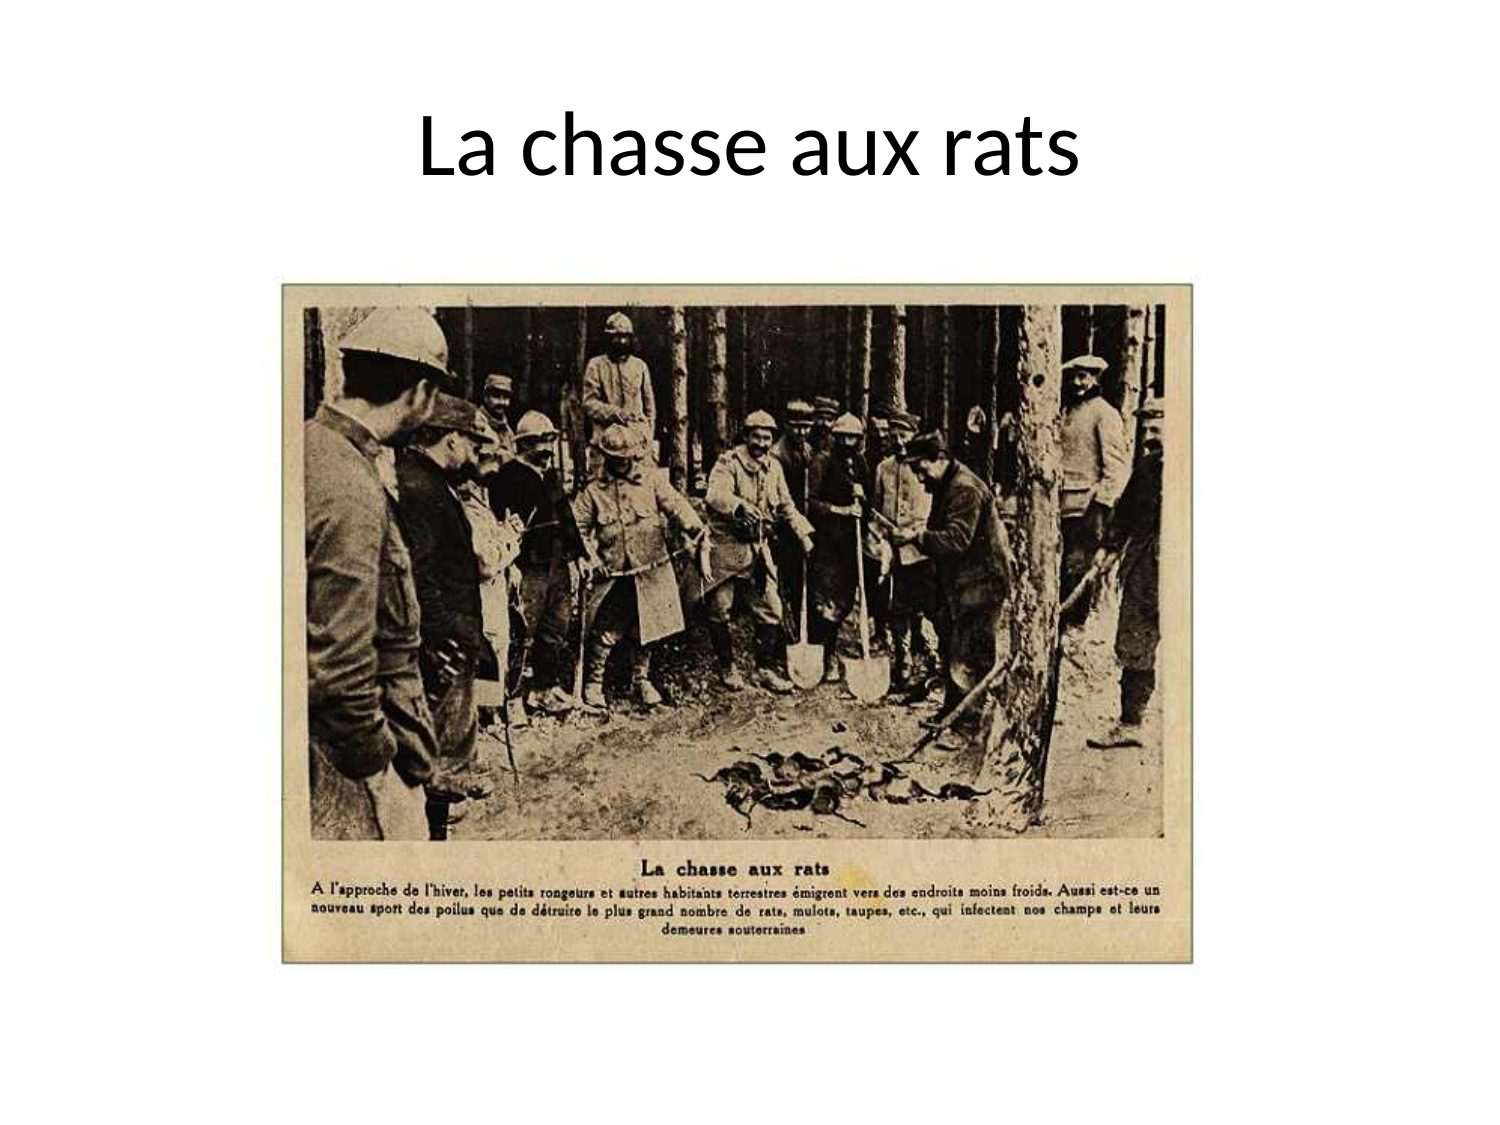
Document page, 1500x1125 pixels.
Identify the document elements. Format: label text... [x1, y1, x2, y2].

title La chasse aux rats [75, 45, 1425, 233]
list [262, 264, 1213, 984]
